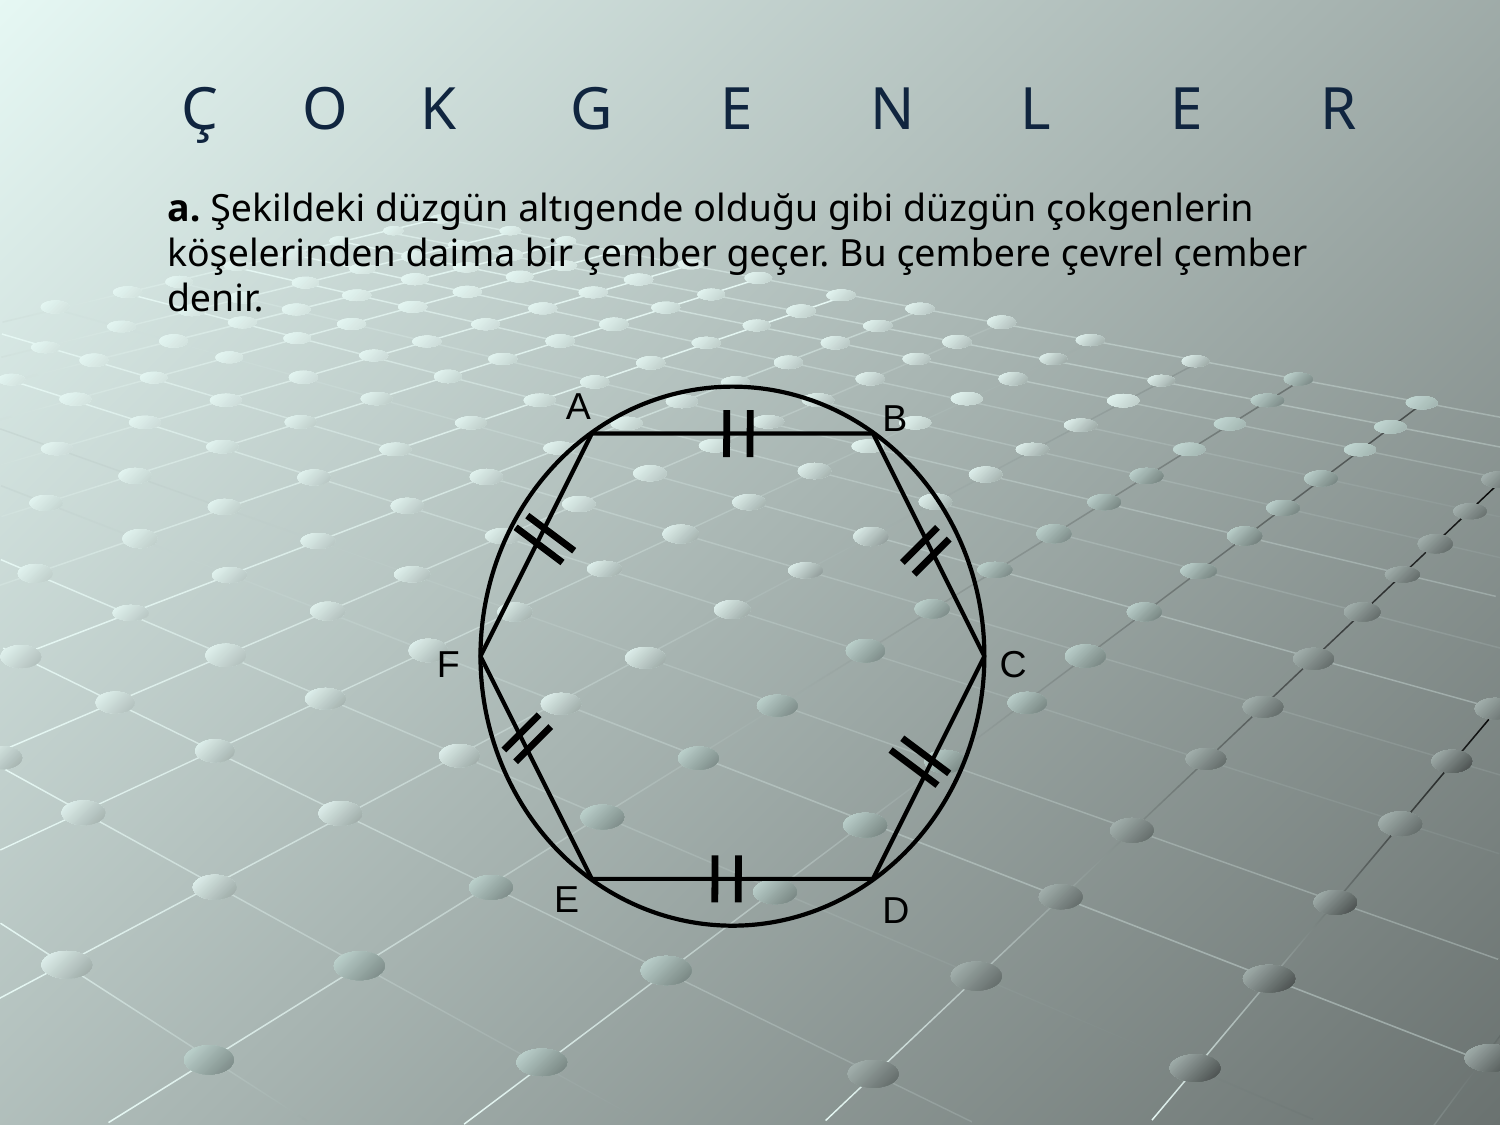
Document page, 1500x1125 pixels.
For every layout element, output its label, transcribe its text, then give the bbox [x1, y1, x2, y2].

text_box C [984, 632, 1042, 693]
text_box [902, 527, 938, 563]
text_box D [867, 878, 925, 939]
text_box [913, 538, 950, 575]
text_box Ç O K G E N L E R [105, 70, 1489, 149]
text_box [883, 447, 986, 648]
text_box a. Şekildeki düzgün altıgende olduğu gibi düzgün çokgenlerin köşelerinden daima bir çember geçer. Bu çembere çevrel çember denir. [152, 176, 1371, 327]
text_box A [551, 374, 606, 435]
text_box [890, 749, 938, 786]
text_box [527, 515, 575, 551]
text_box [515, 726, 551, 762]
text_box [606, 384, 867, 431]
title [116, 187, 1393, 947]
text_box E [539, 867, 595, 927]
text_box [478, 658, 583, 867]
text_box [478, 435, 588, 654]
text_box [877, 664, 985, 878]
text_box [595, 881, 867, 928]
text_box [478, 431, 984, 881]
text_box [902, 738, 950, 774]
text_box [515, 527, 563, 563]
text_box F [422, 632, 475, 693]
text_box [503, 714, 540, 751]
text_box B [867, 386, 923, 447]
